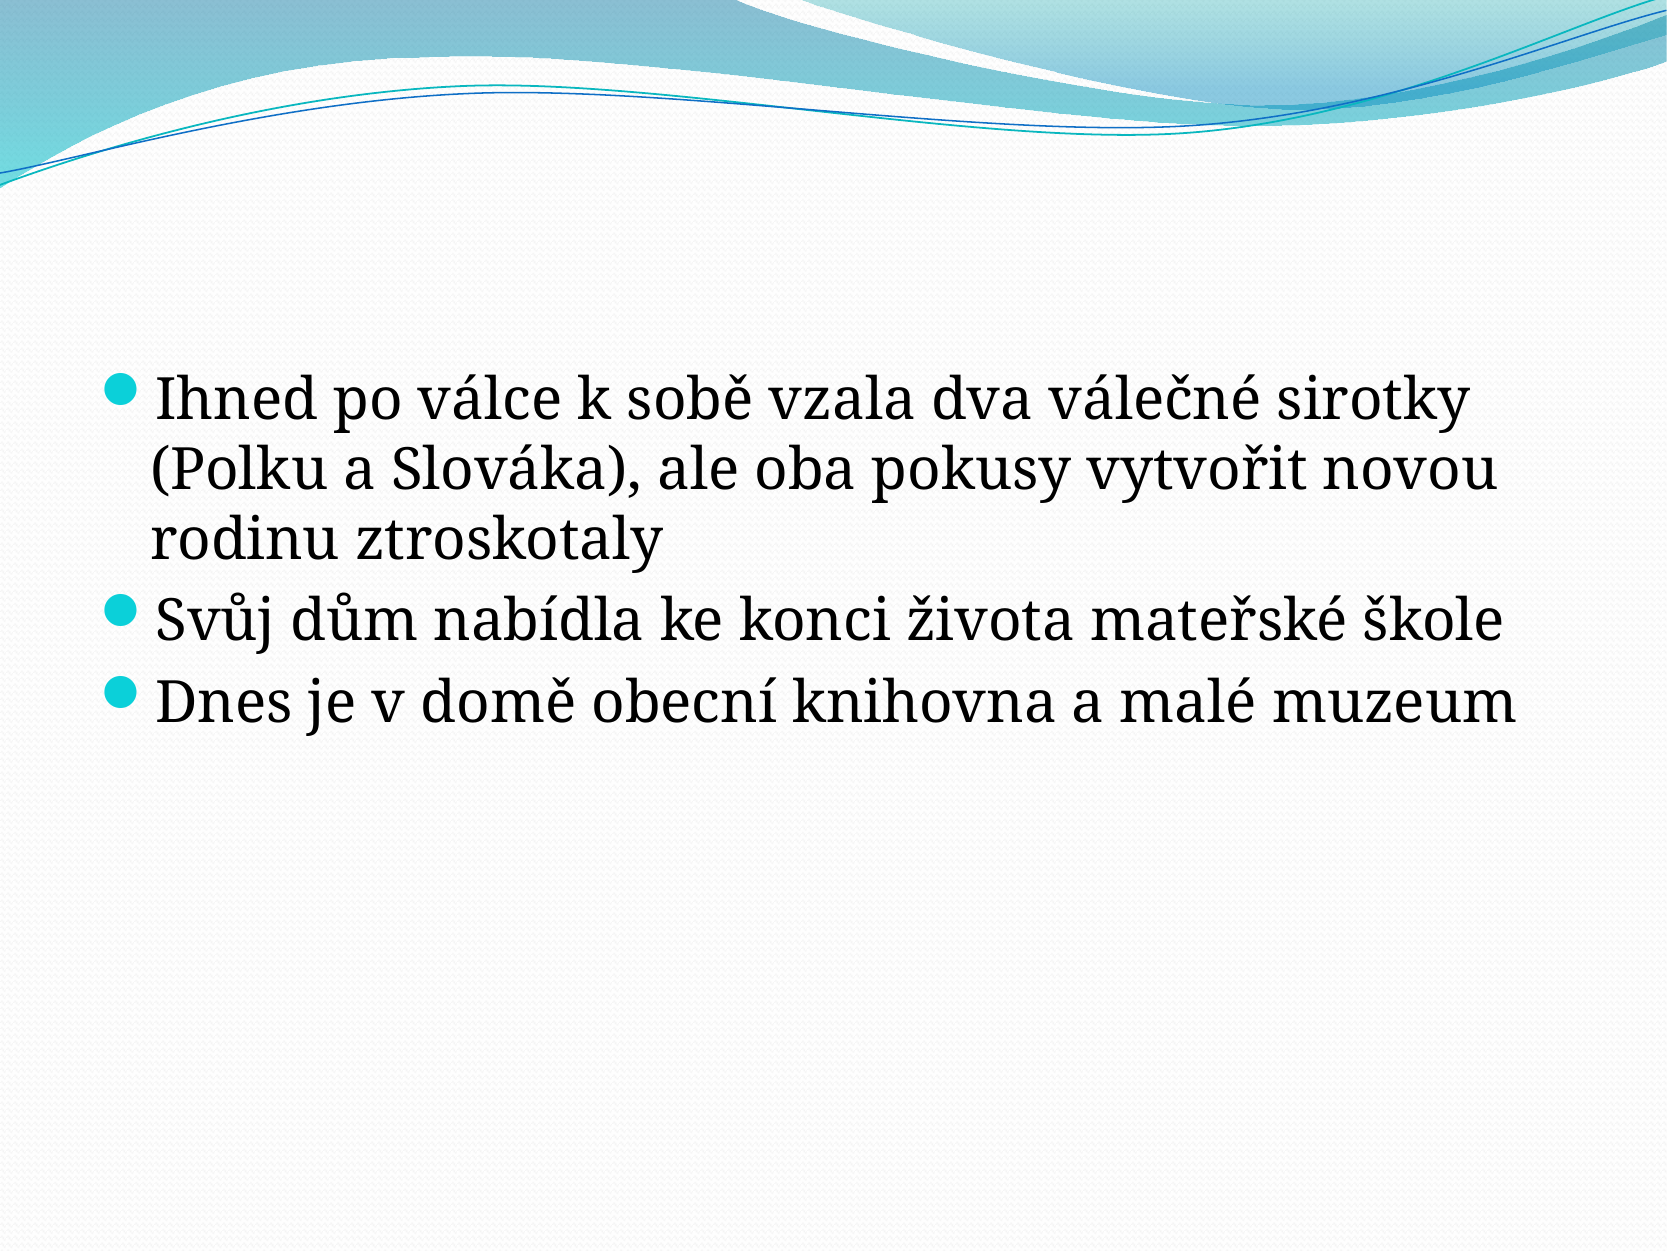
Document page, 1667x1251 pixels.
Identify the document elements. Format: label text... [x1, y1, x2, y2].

title [83, 128, 1584, 337]
list Ihned po válce k sobě vzala dva válečné sirotky (Polku a Slováka), ale oba pokusy vytvořit novou rodinu ztroskotaly Svůj dům nabídla ke konci života mateřské škole Dnes je v domě obecní knihovna a malé muzeum [83, 352, 1584, 1153]
